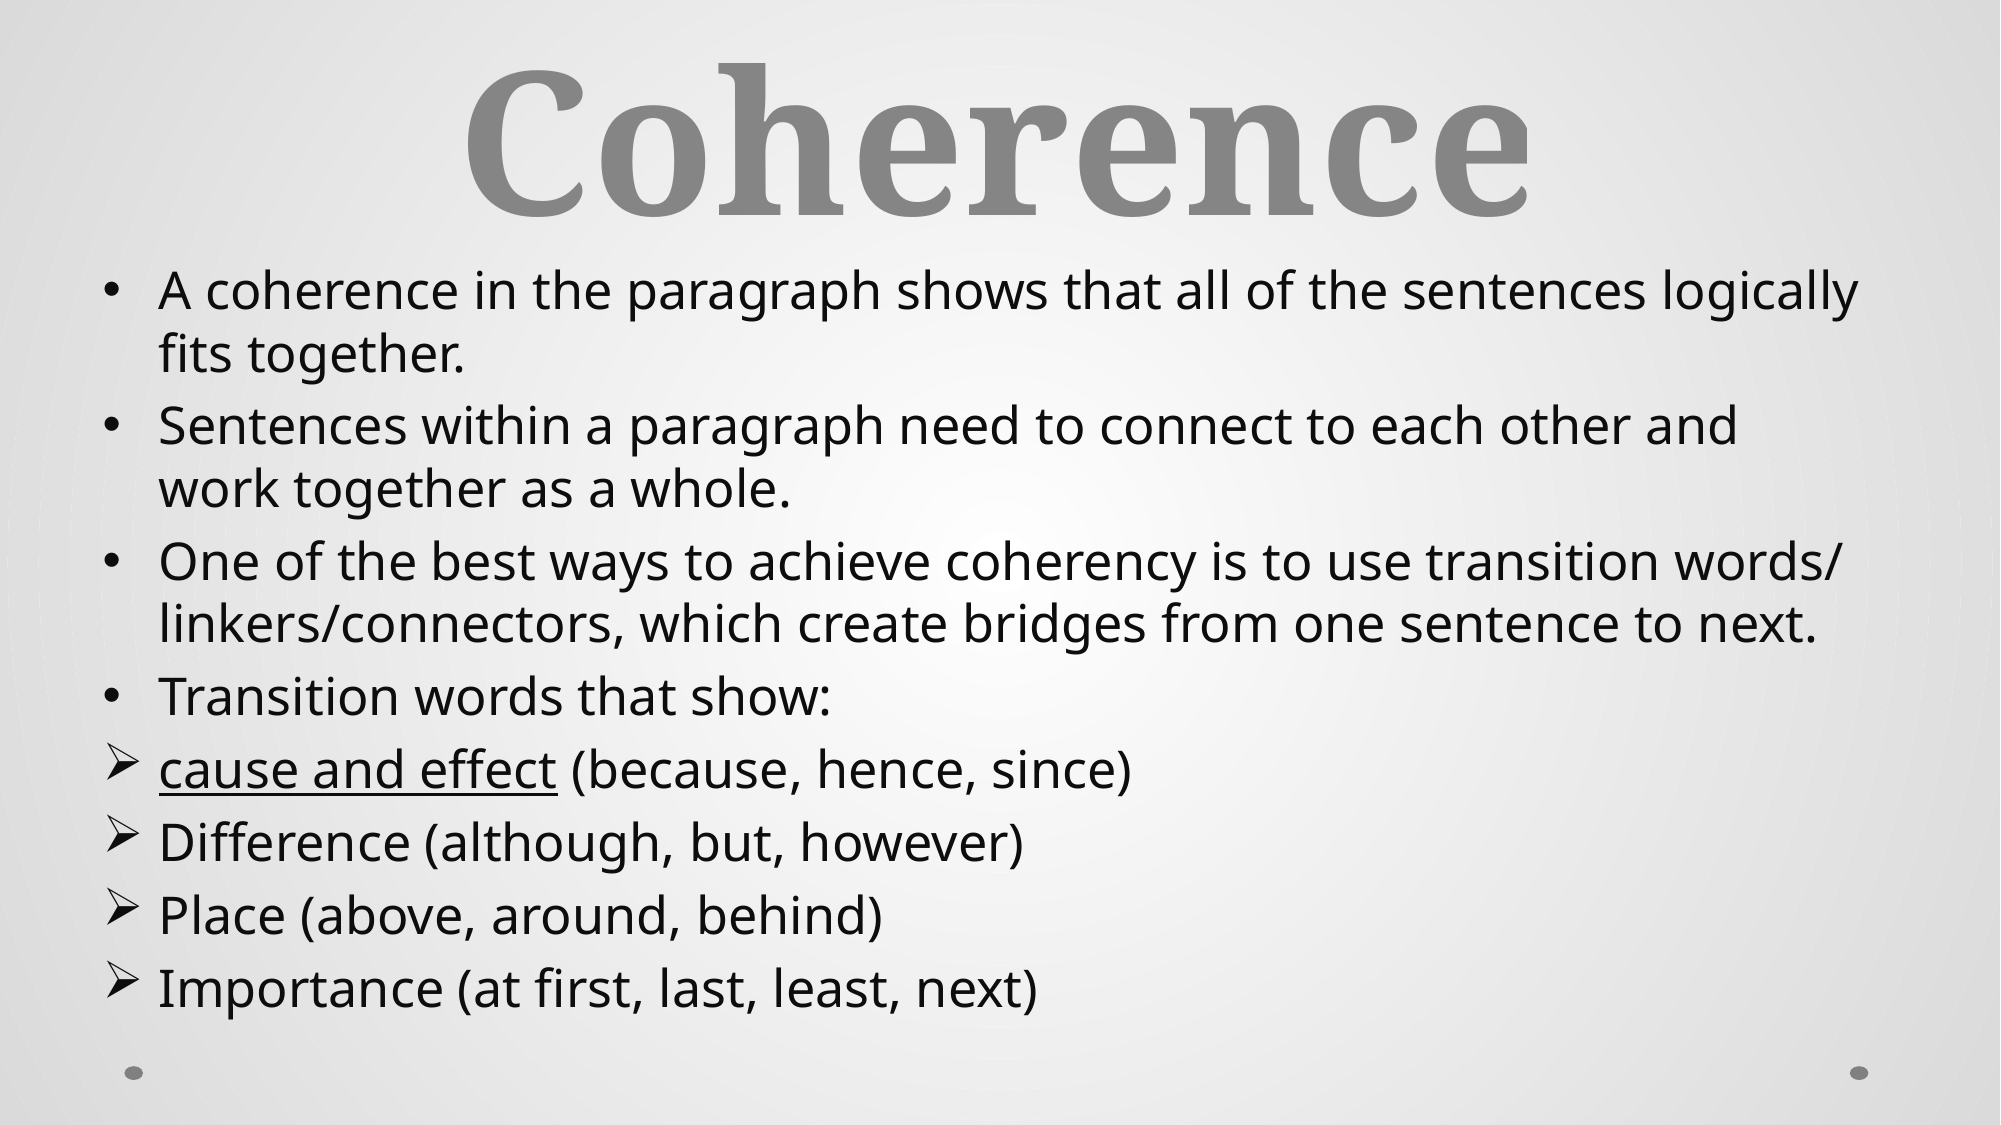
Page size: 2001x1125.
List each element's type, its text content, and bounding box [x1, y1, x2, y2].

title Coherence [99, 0, 1900, 263]
list A coherence in the paragraph shows that all of the sentences logically fits together. Sentences within a paragraph need to connect to each other and work together as a whole. One of the best ways to achieve coherency is to use transition words/ linkers/connectors, which create bridges from one sentence to next. Transition words that show: cause and effect (because, hence, since) Difference (although, but, however) Place (above, around, behind) Importance (at first, last, least, next) [87, 249, 1888, 1125]
